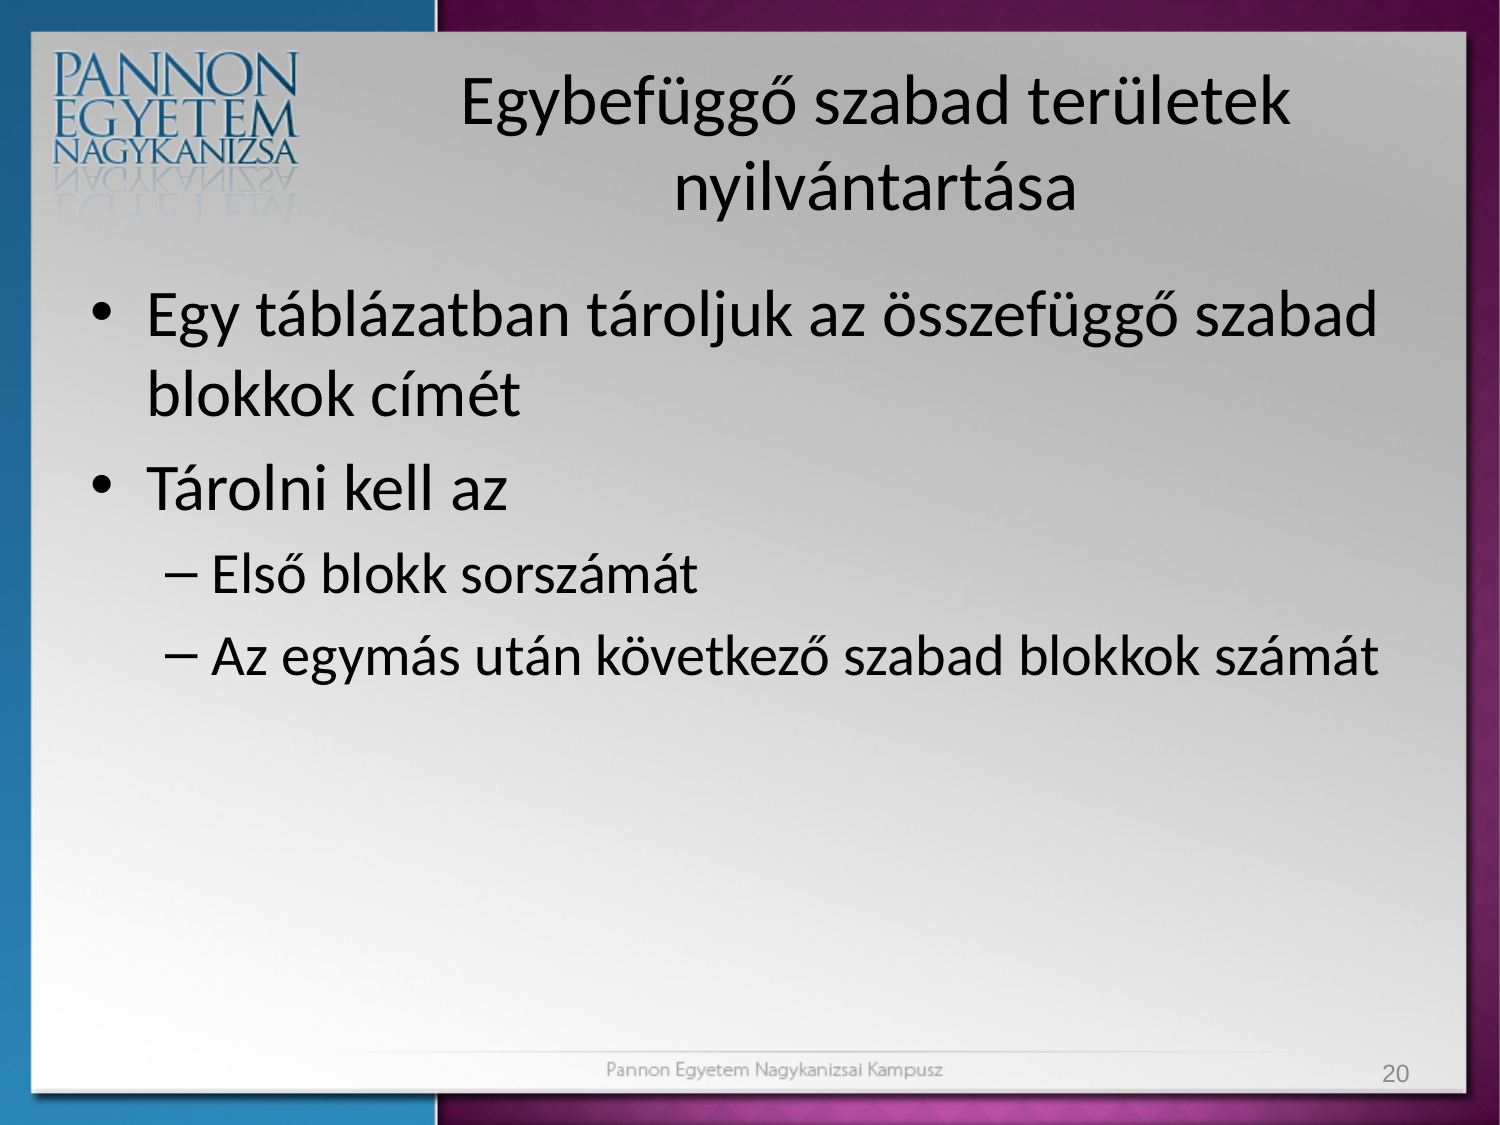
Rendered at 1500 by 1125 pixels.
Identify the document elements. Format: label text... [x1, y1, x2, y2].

list Egy táblázatban tároljuk az összefüggő szabad blokkok címét Tárolni kell az Első blokk sorszámát Az egymás után következő szabad blokkok számát [75, 262, 1425, 1038]
title Egybefüggő szabad területek nyilvántartása [328, 45, 1425, 233]
picture [0, 0, 1500, 1125]
slide_number 20 [1074, 1042, 1425, 1103]
